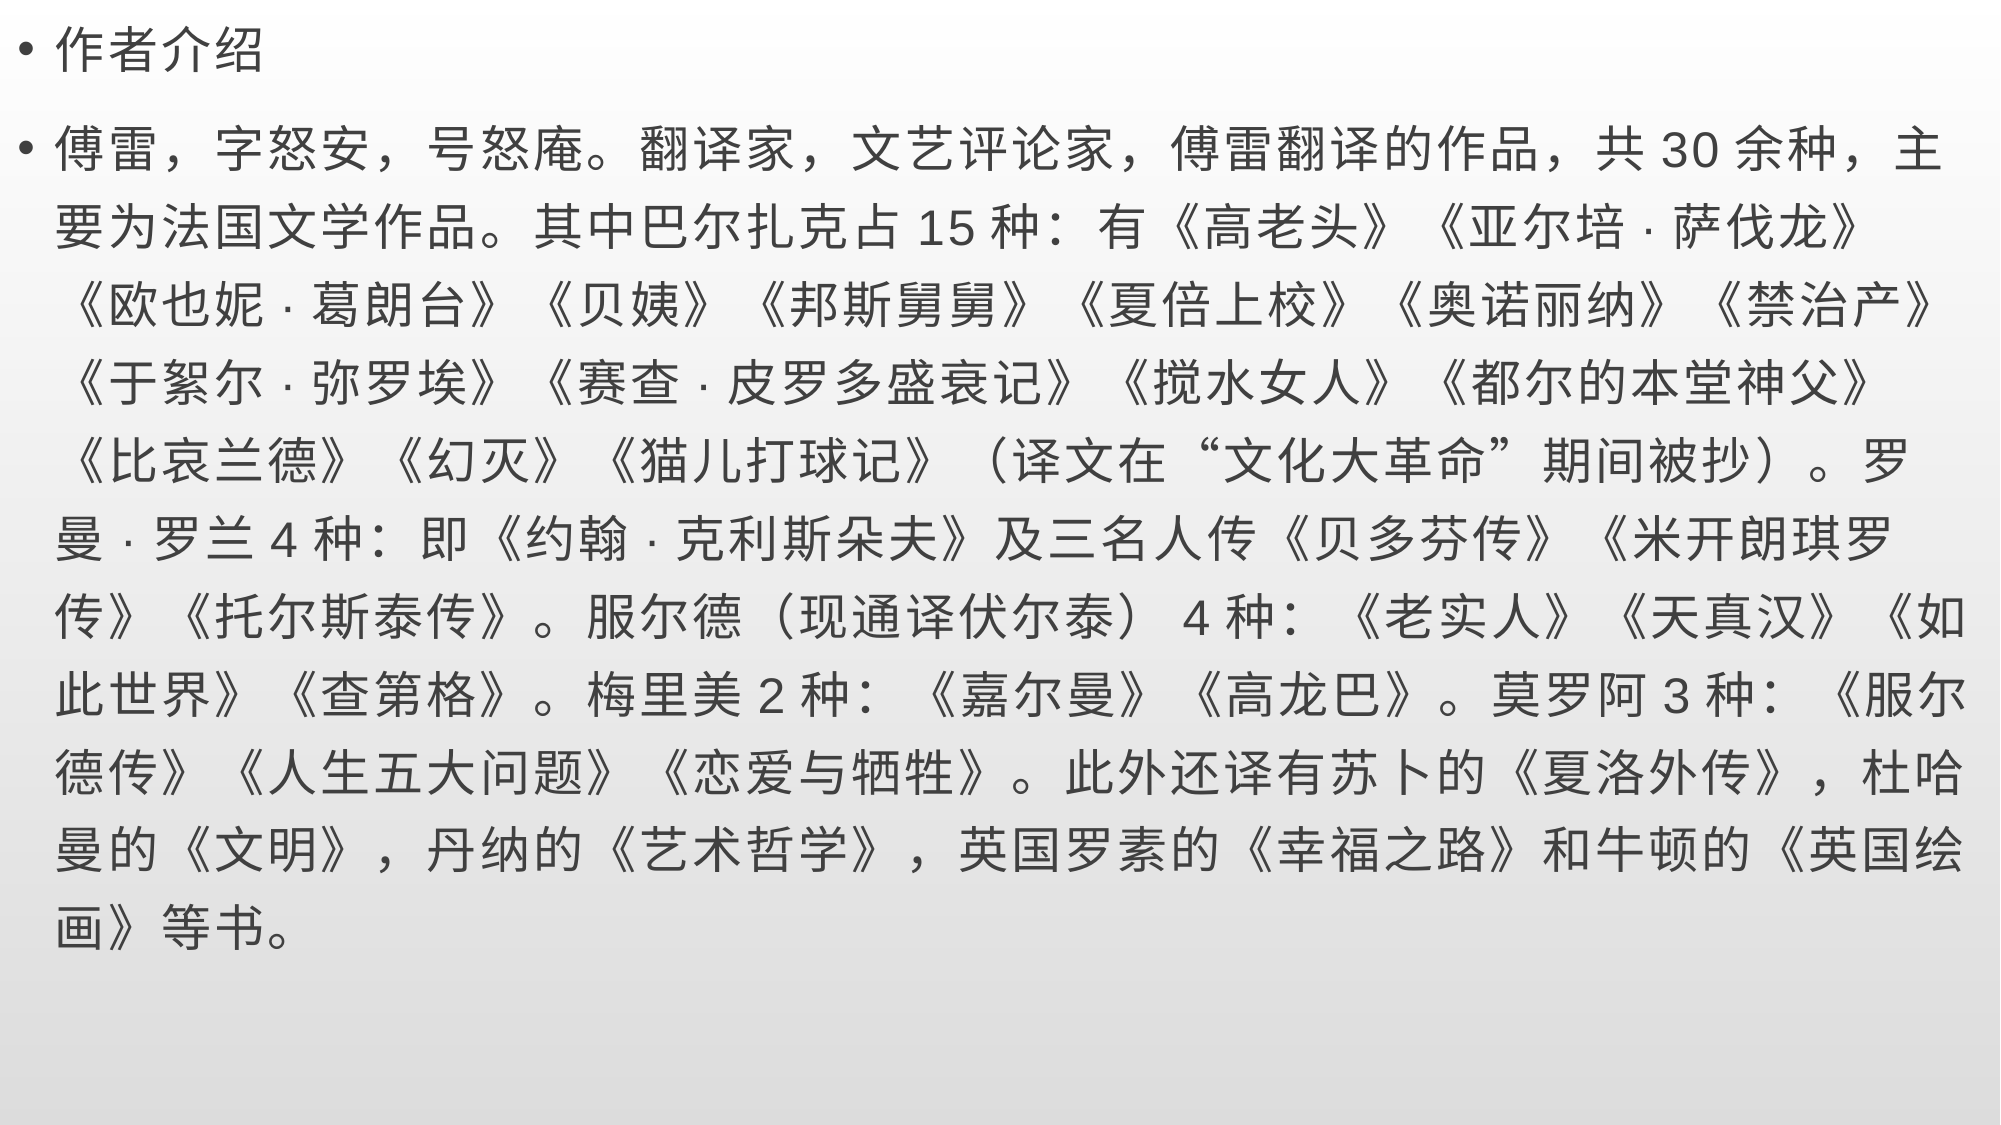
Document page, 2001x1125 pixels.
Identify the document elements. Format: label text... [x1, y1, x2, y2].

list 作者介绍 傅雷，字怒安，号怒庵。翻译家，文艺评论家，傅雷翻译的作品，共30余种，主要为法国文学作品。其中巴尔扎克占15种：有《高老头》《亚尔培·萨伐龙》《欧也妮·葛朗台》《贝姨》《邦斯舅舅》《夏倍上校》《奥诺丽纳》《禁治产》《于絮尔·弥罗埃》《赛查·皮罗多盛衰记》《搅水女人》《都尔的本堂神父》《比哀兰德》《幻灭》《猫儿打球记》（译文在“文化大革命”期间被抄）。罗曼·罗兰4种：即《约翰·克利斯朵夫》及三名人传《贝多芬传》《米开朗琪罗传》《托尔斯泰传》。服尔德（现通译伏尔泰）4种：《老实人》《天真汉》《如此世界》《查第格》。梅里美2种：《嘉尔曼》《高龙巴》。莫罗阿3种：《服尔德传》《人生五大问题》《恋爱与牺牲》。此外还译有苏卜的《夏洛外传》，杜哈曼的《文明》，丹纳的《艺术哲学》，英国罗素的《幸福之路》和牛顿的《英国绘画》等书。 [0, 0, 2000, 1125]
